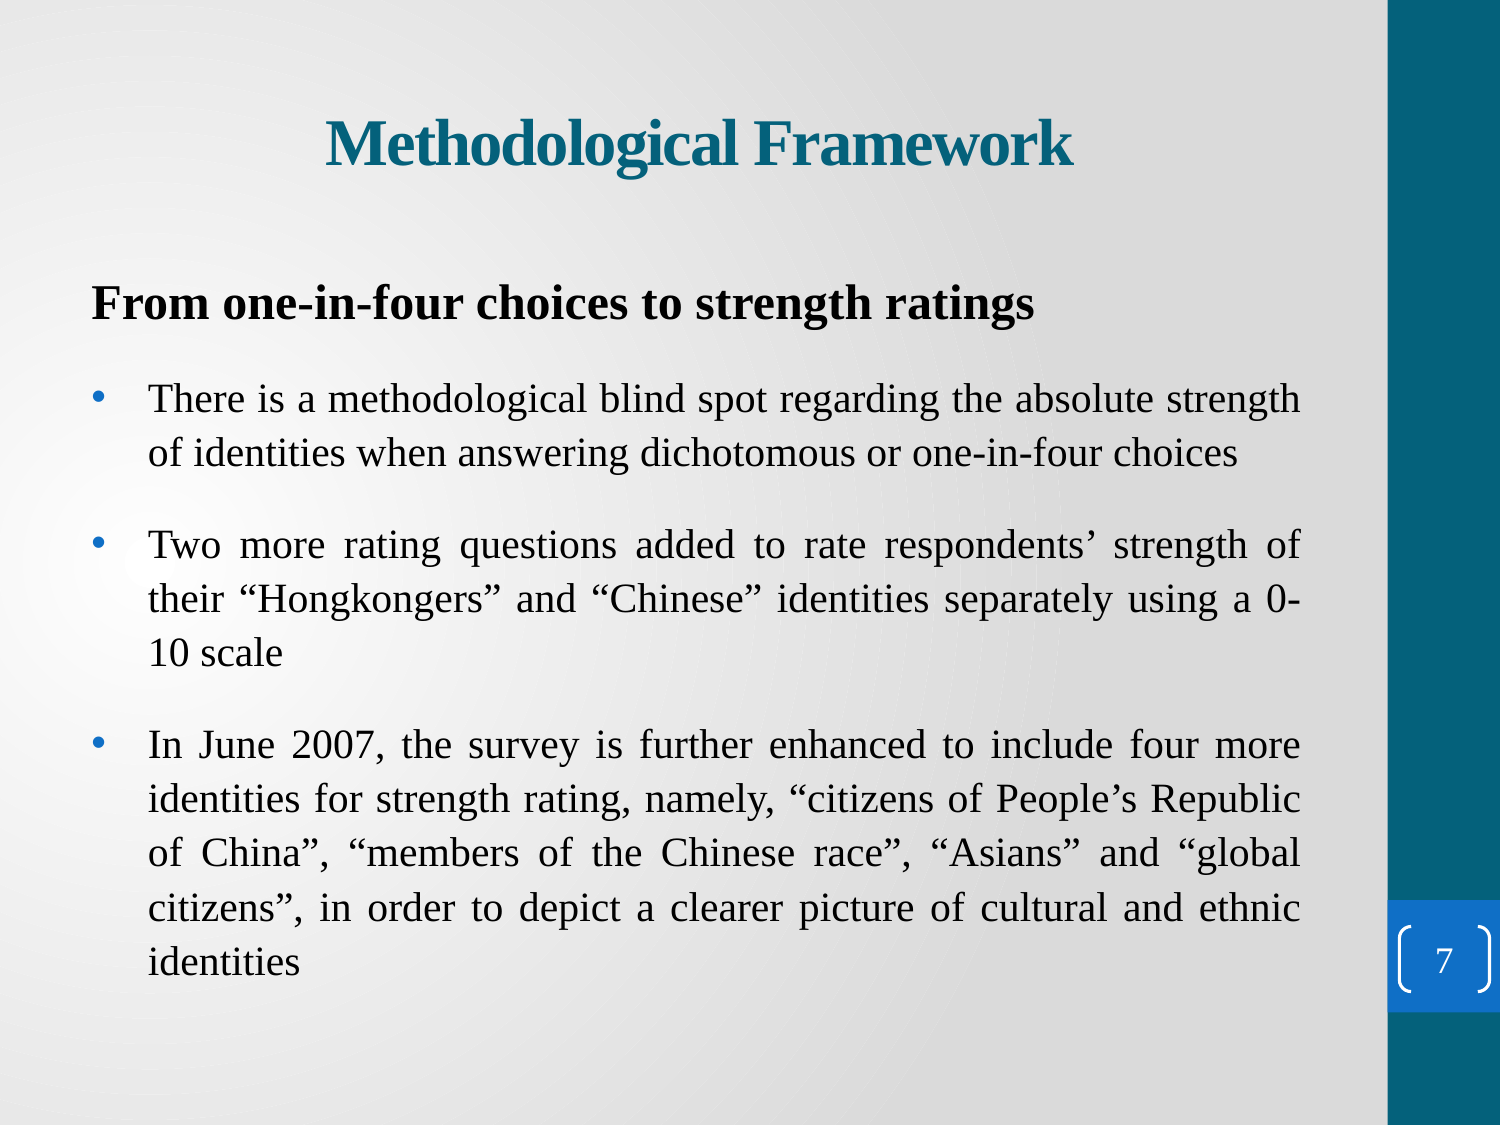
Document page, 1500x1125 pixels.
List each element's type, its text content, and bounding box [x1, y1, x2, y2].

slide_number 7 [1397, 924, 1492, 994]
text_box From one-in-four choices to strength ratings There is a methodological blind spot regarding the absolute strength of identities when answering dichotomous or one-in-four choices Two more rating questions added to rate respondents’ strength of their “Hongkongers” and “Chinese” identities separately using a 0-10 scale In June 2007, the survey is further enhanced to include four more identities for strength rating, namely, “citizens of People’s Republic of China”, “members of the Chinese race”, “Asians” and “global citizens”, in order to depict a clearer picture of cultural and ethnic identities [76, 255, 1317, 988]
title Methodological Framework [75, 45, 1325, 233]
